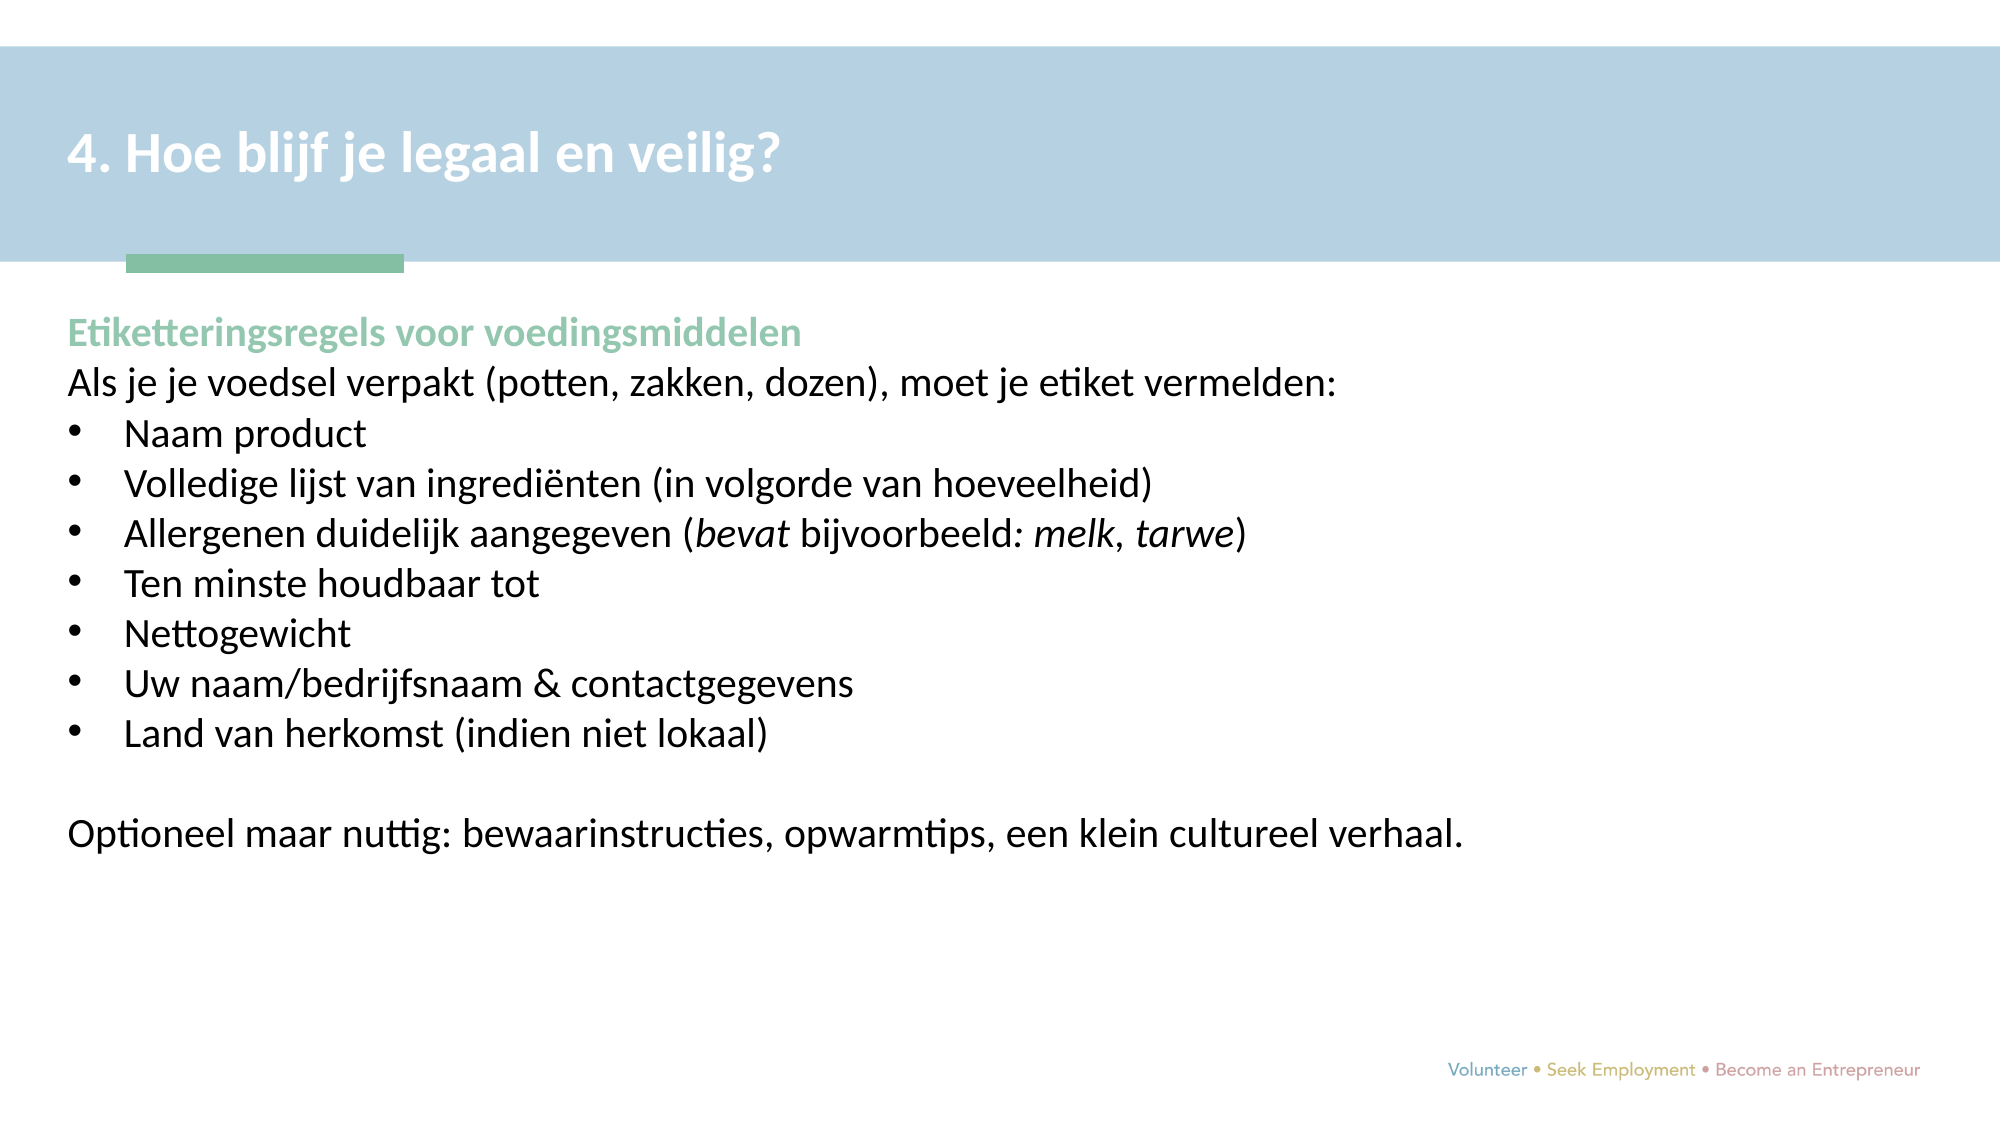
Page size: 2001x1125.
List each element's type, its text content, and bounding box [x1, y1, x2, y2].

picture [1418, 1046, 1971, 1103]
list 4. Hoe blijf je legaal en veilig? [52, 90, 1815, 275]
text_box Etiketteringsregels voor voedingsmiddelen Als je je voedsel verpakt (potten, zakken, dozen), moet je etiket vermelden: Naam product Volledige lijst van ingrediënten (in volgorde van hoeveelheid) Allergenen duidelijk aangegeven (bevat bijvoorbeeld: melk, tarwe) Ten minste houdbaar tot Nettogewicht Uw naam/bedrijfsnaam & contactgegevens Land van herkomst (indien niet lokaal) Optioneel maar nuttig: bewaarinstructies, opwarmtips, een klein cultureel verhaal. [52, 297, 1903, 953]
